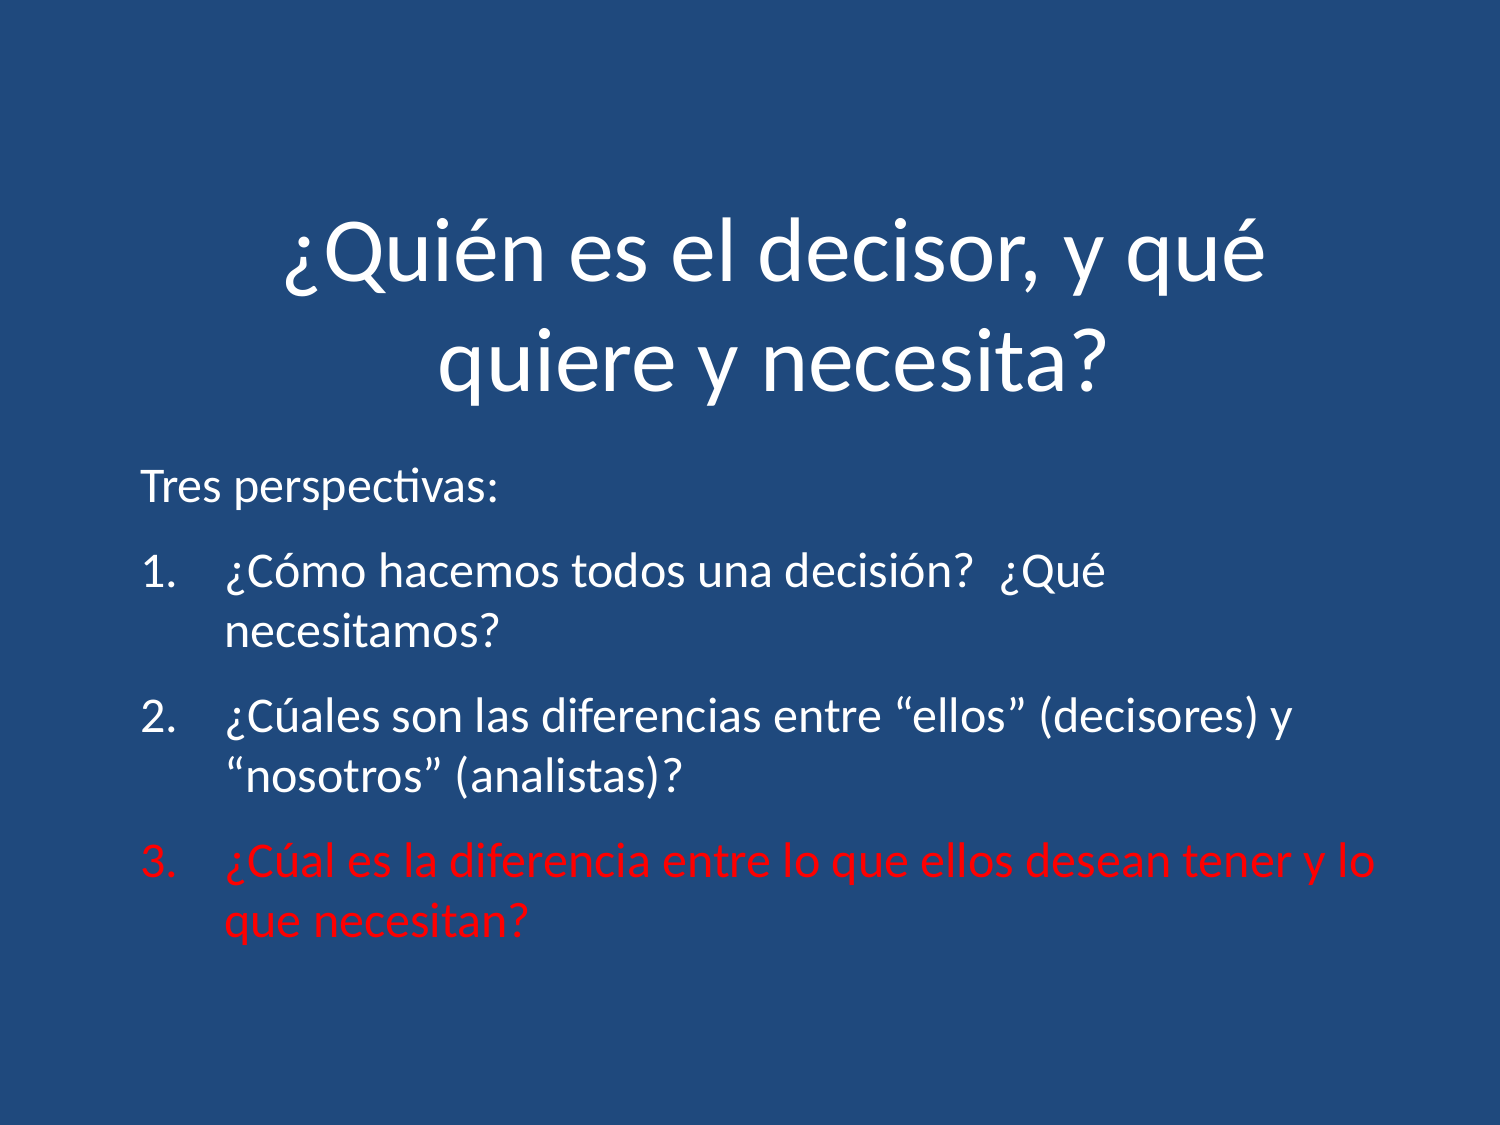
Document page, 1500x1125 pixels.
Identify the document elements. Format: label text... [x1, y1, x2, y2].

title ¿Quién es el decisor, y qué quiere y necesita? [137, 162, 1413, 438]
text_box Tres perspectivas: ¿Cómo hacemos todos una decisión? ¿Qué necesitamos? ¿Cúales son las diferencias entre “ellos” (decisores) y “nosotros” (analistas)? ¿Cúal es la diferencia entre lo que ellos desean tener y lo que necesitan? [124, 450, 1400, 950]
